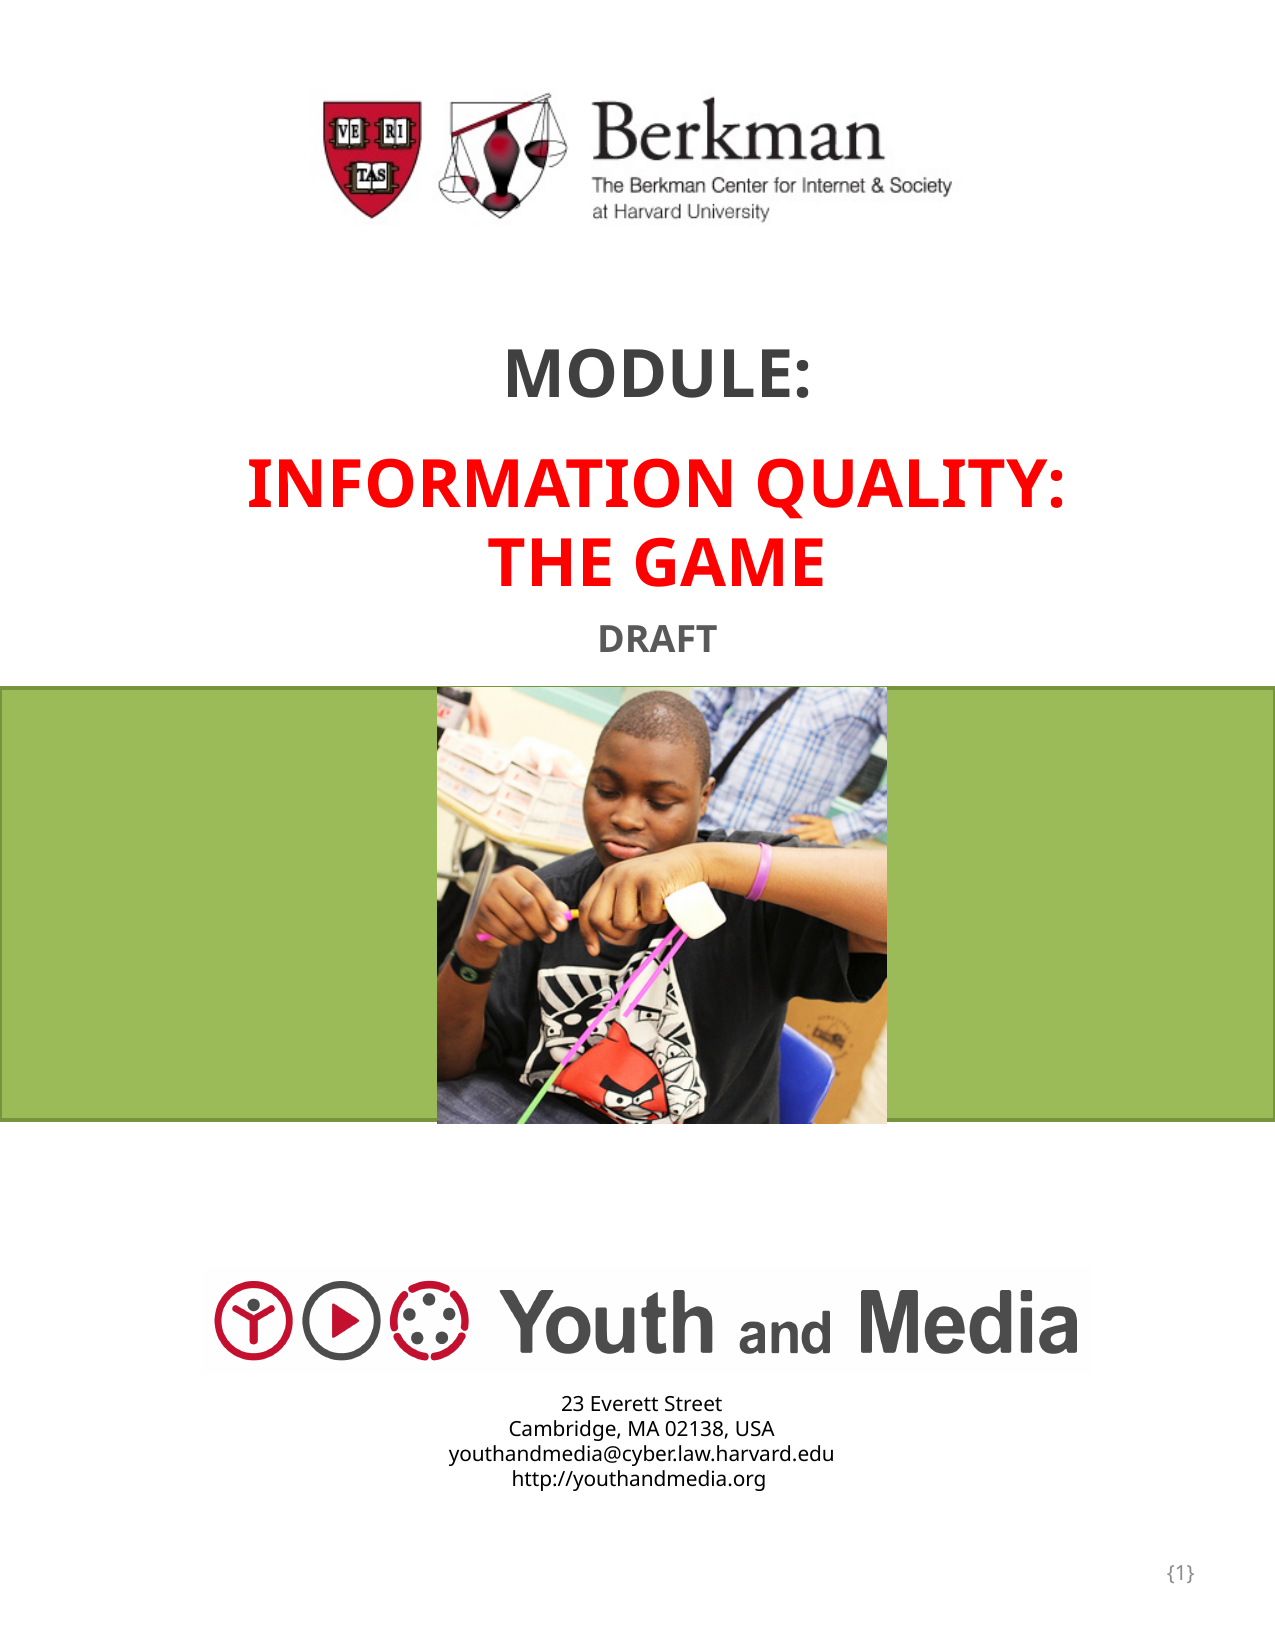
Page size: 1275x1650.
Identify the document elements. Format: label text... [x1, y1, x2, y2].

slide_number {1} [913, 1529, 1212, 1618]
picture [437, 686, 887, 1124]
picture [287, 0, 997, 333]
text_box Module: Information quality: The game Draft [232, 322, 1083, 668]
text_box 23 Everett Street Cambridge, MA 02138, USA youthandmedia@cyber.law.harvard.edu http://youthandmedia.org [434, 1383, 850, 1498]
text_box [0, 686, 436, 1122]
text_box [887, 686, 1275, 1122]
picture [201, 1266, 1090, 1375]
